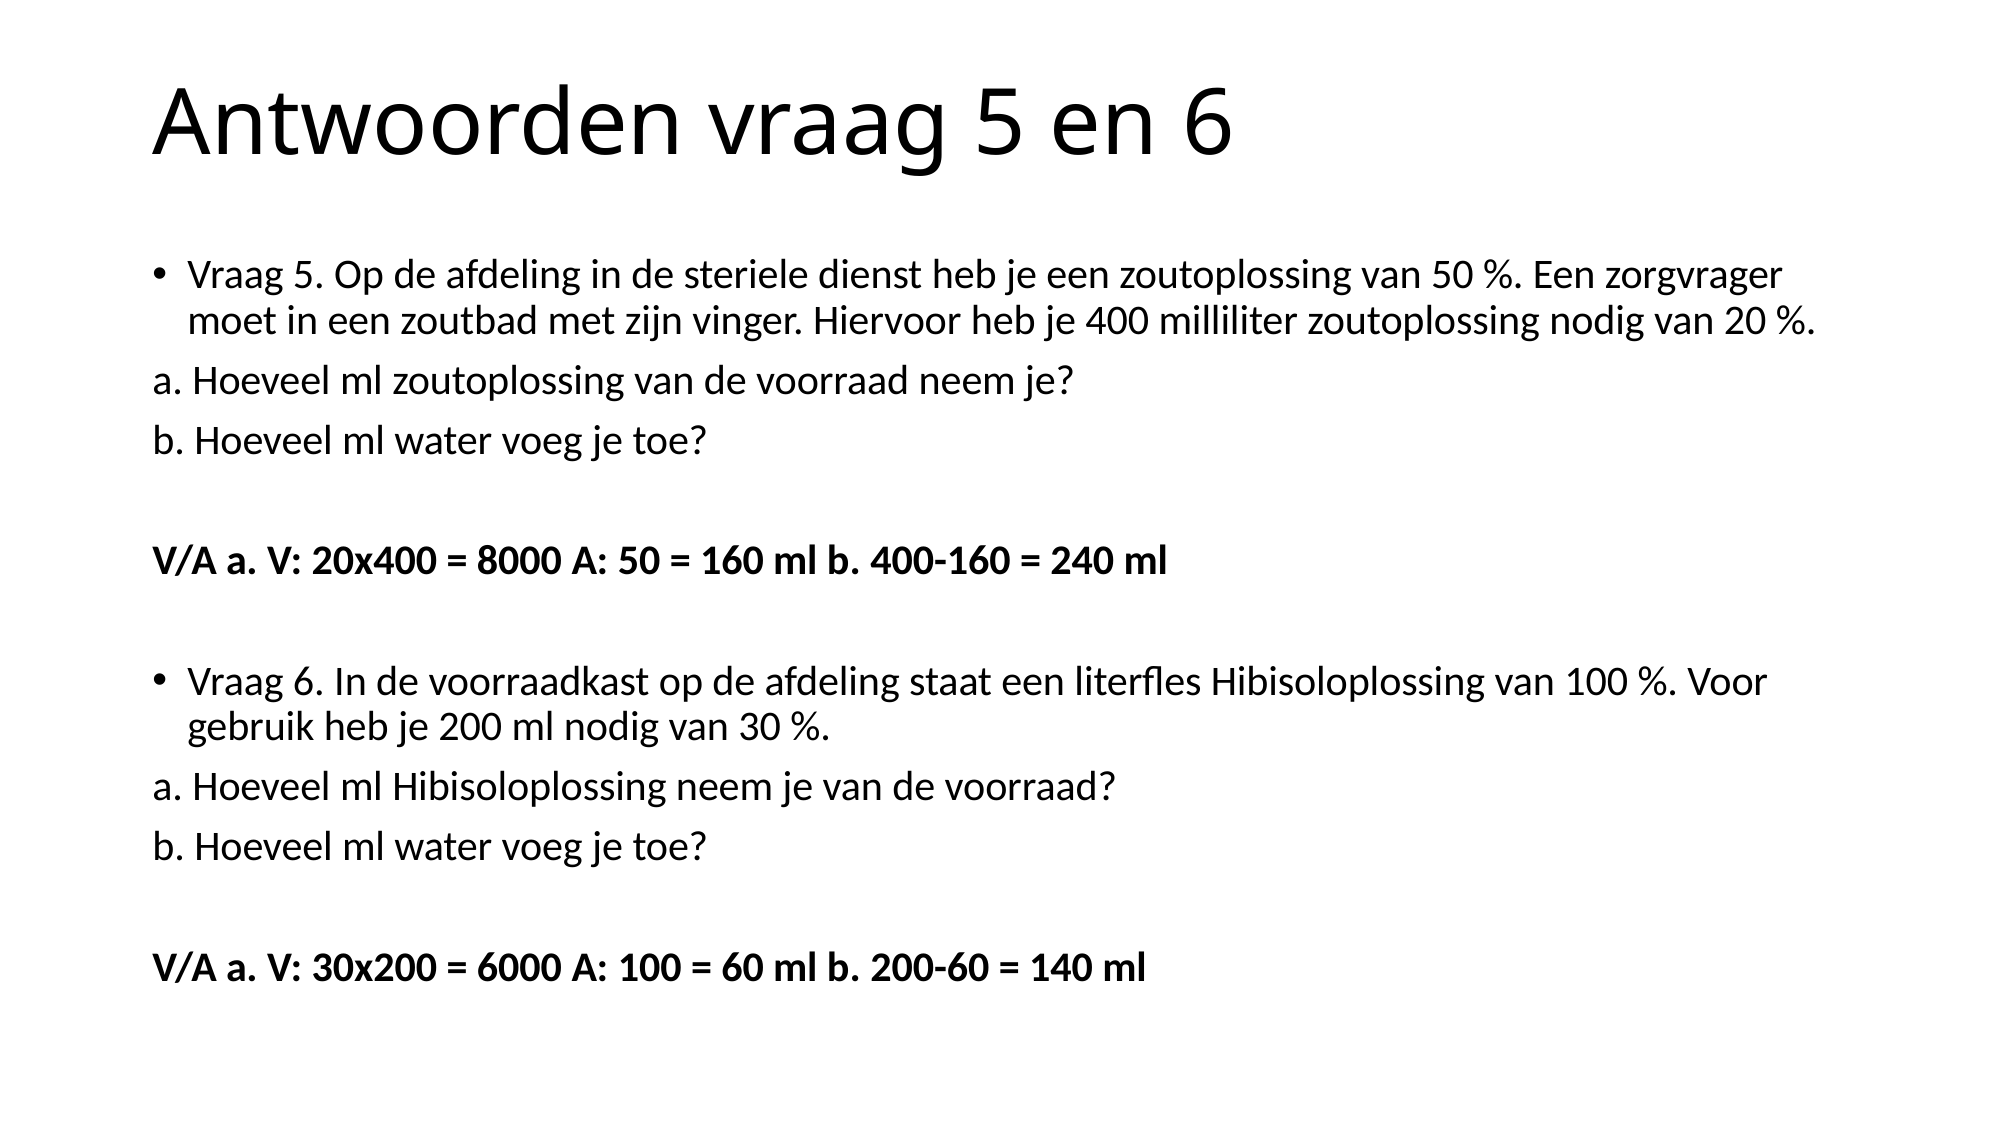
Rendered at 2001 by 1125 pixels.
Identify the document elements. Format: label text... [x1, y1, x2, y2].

list Vraag 5. Op de afdeling in de steriele dienst heb je een zoutoplossing van 50 %. Een zorgvrager moet in een zoutbad met zijn vinger. Hiervoor heb je 400 milliliter zoutoplossing nodig van 20 %. a. Hoeveel ml zoutoplossing van de voorraad neem je? b. Hoeveel ml water voeg je toe? V/A a. V: 20x400 = 8000 A: 50 = 160 ml b. 400-160 = 240 ml Vraag 6. In de voorraadkast op de afdeling staat een literfles Hibisoloplossing van 100 %. Voor gebruik heb je 200 ml nodig van 30 %. a. Hoeveel ml Hibisoloplossing neem je van de voorraad? b. Hoeveel ml water voeg je toe? V/A a. V: 30x200 = 6000 A: 100 = 60 ml b. 200-60 = 140 ml [137, 245, 1863, 1014]
title Antwoorden vraag 5 en 6 [137, 59, 1863, 190]
